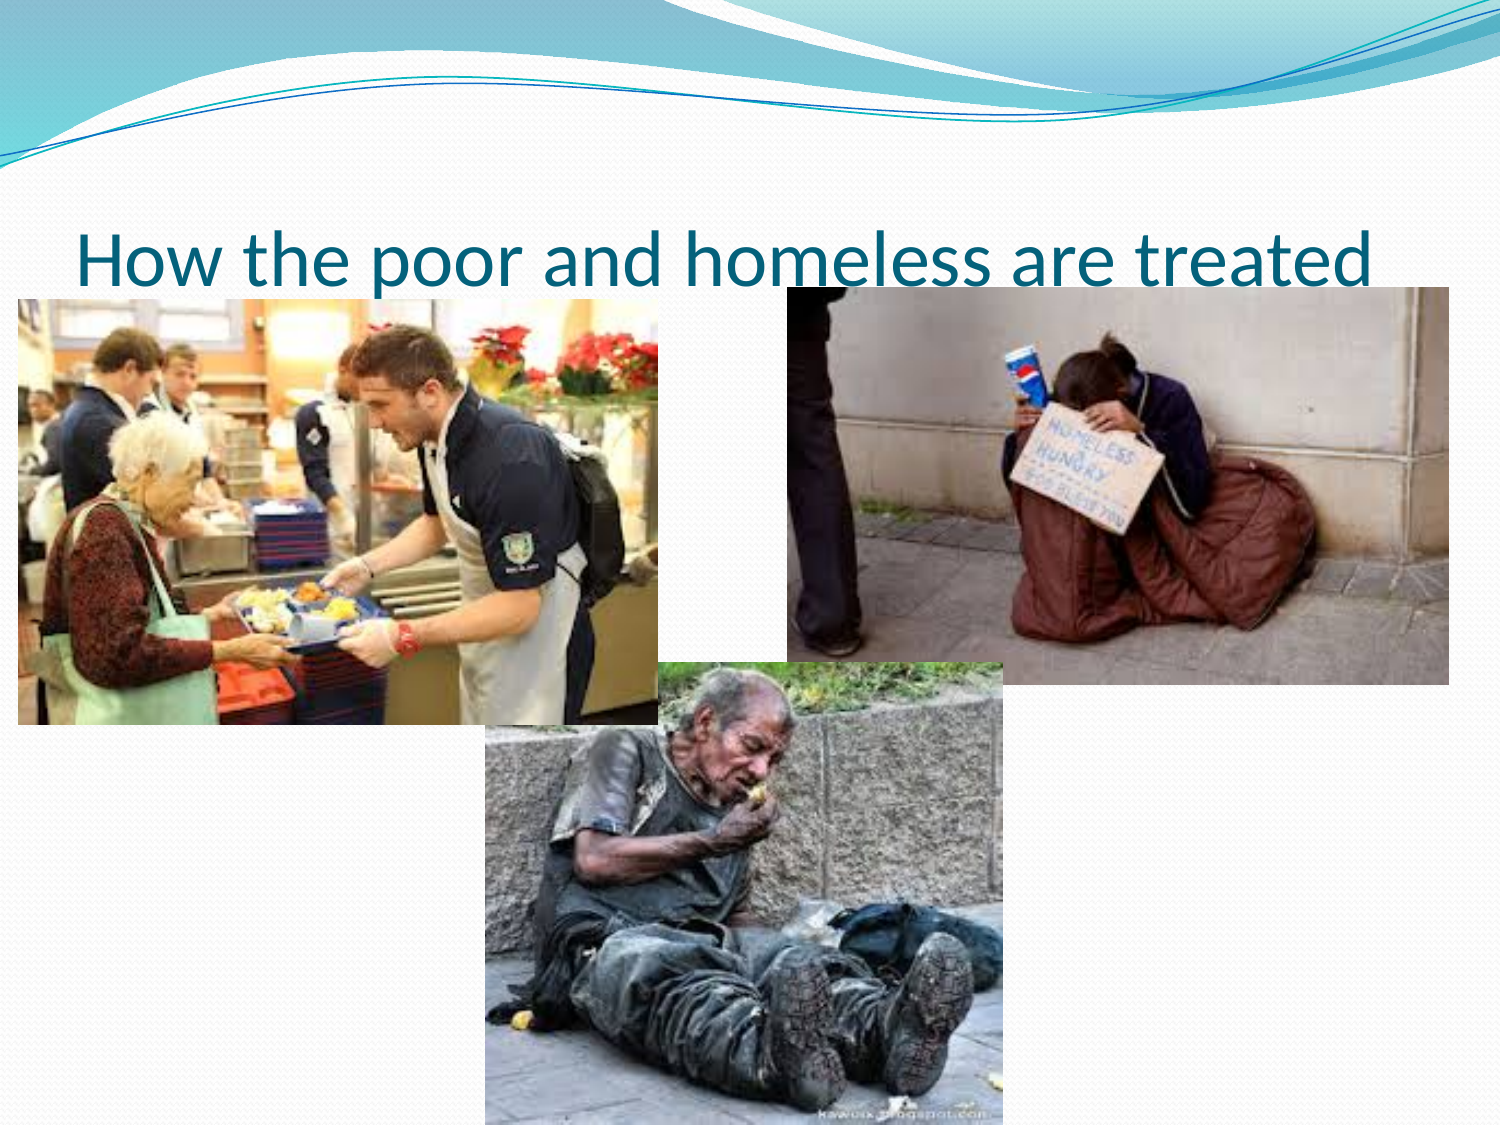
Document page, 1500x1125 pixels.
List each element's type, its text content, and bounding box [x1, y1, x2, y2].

picture [18, 299, 658, 726]
picture [485, 662, 1003, 1125]
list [787, 287, 1450, 685]
title How the poor and homeless are treated [75, 115, 1425, 303]
